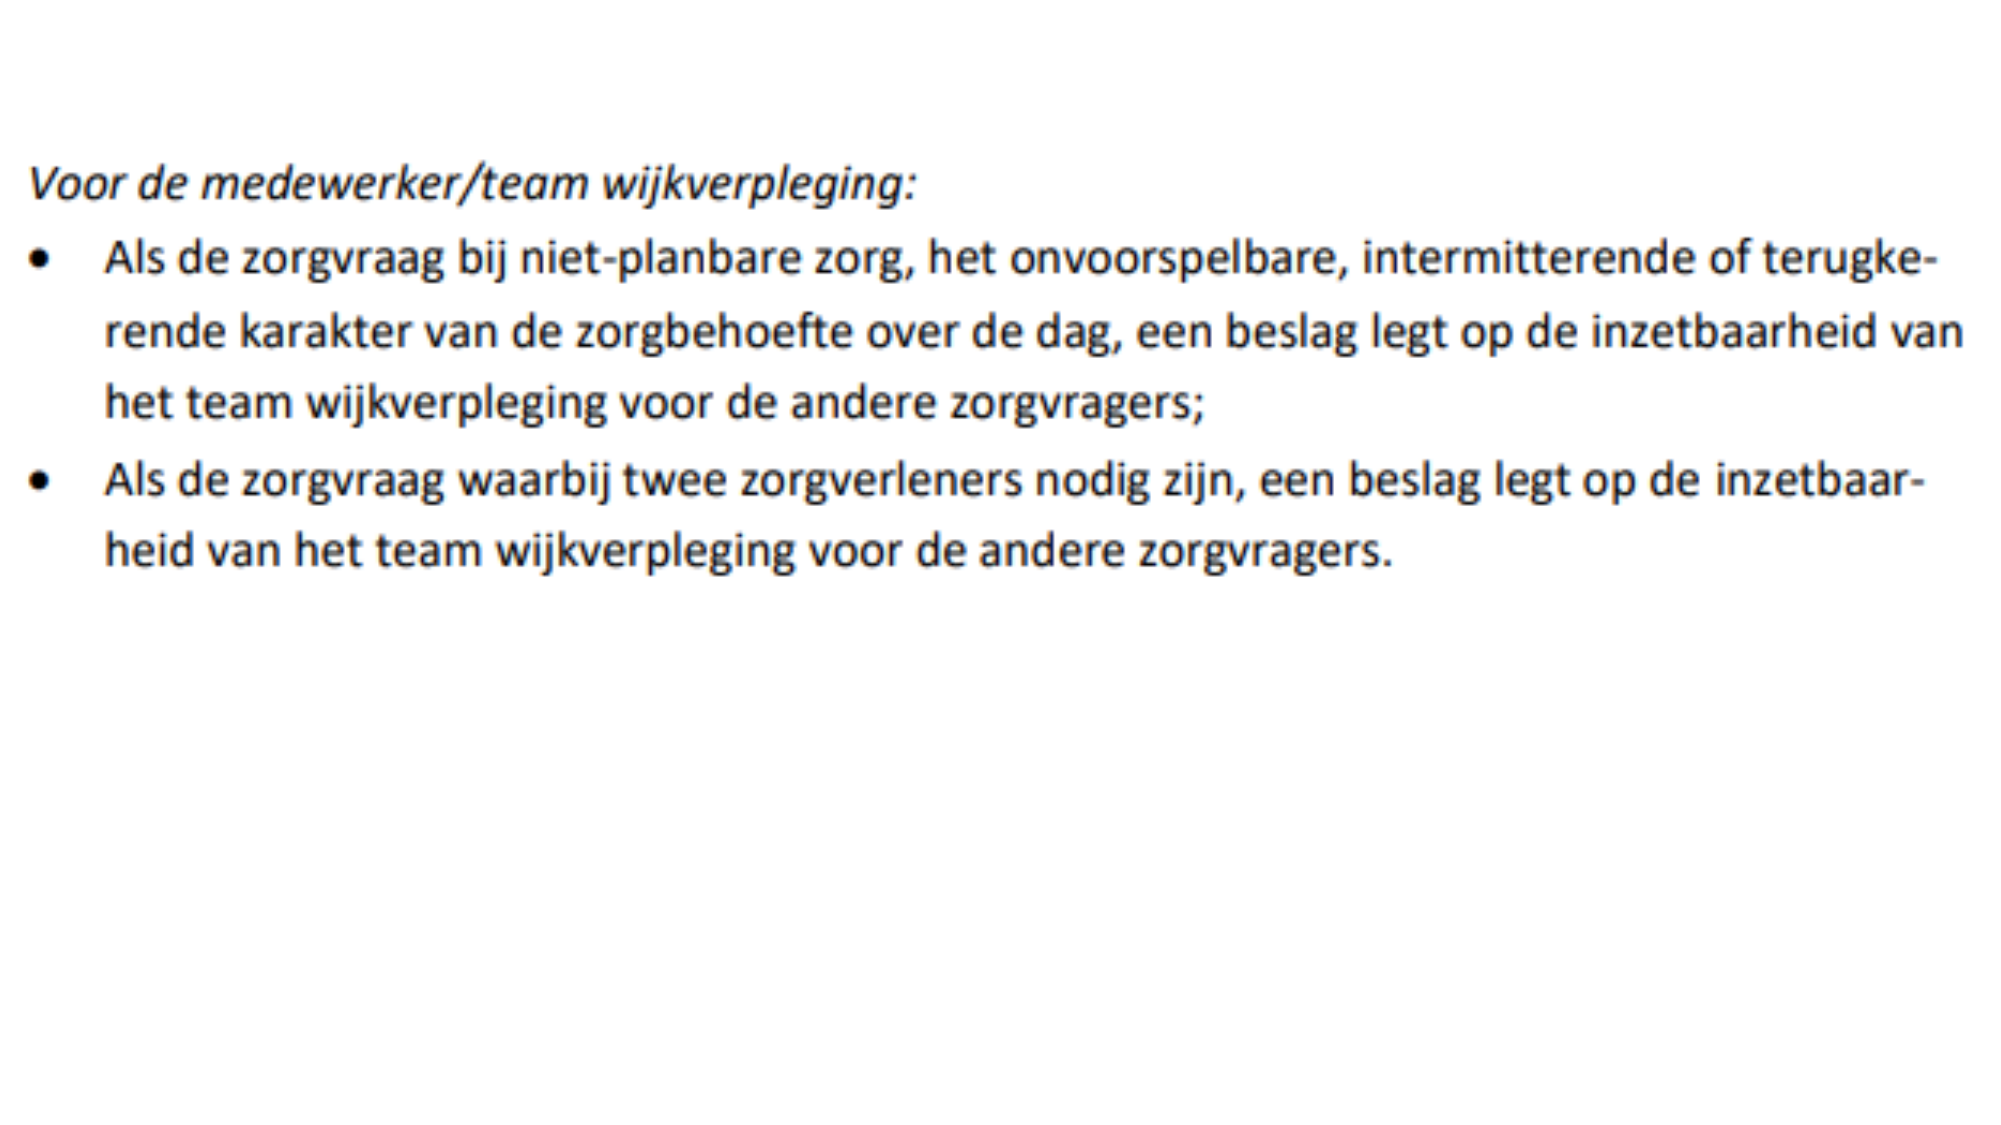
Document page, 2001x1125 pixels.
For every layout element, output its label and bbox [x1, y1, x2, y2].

list [11, 139, 1989, 609]
